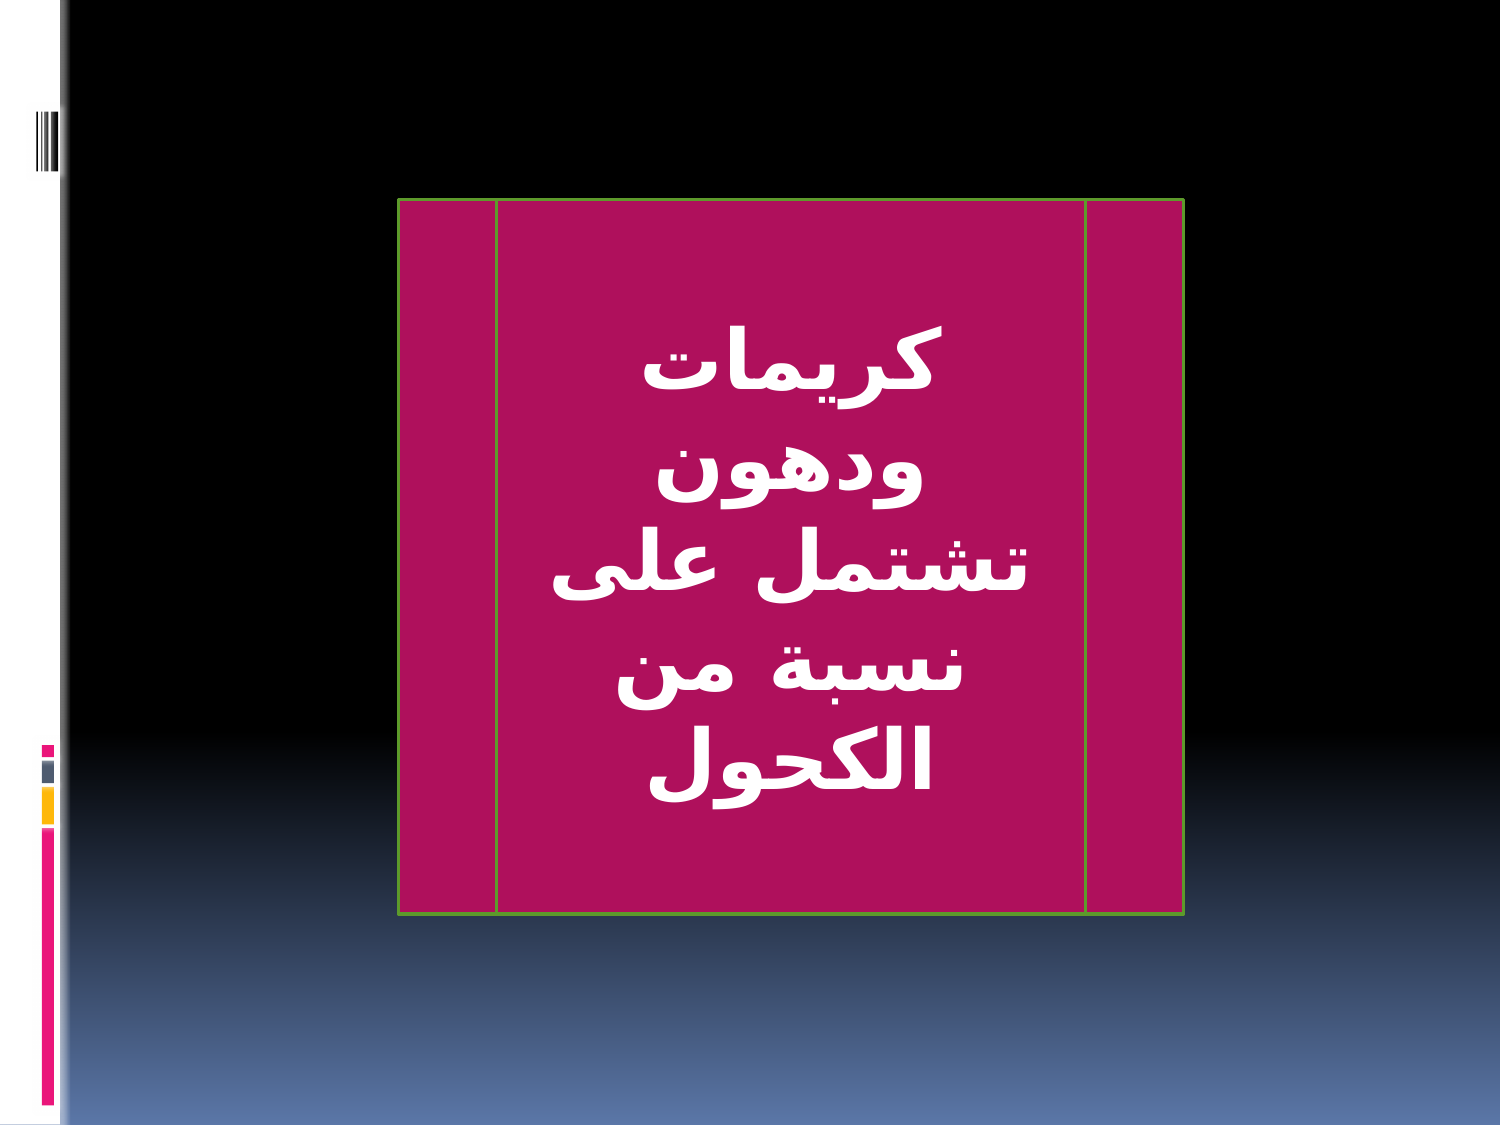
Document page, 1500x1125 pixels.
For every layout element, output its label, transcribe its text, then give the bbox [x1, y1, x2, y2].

text_box كريمات ودهون تشتمل على نسبة من الكحول [397, 198, 1185, 916]
